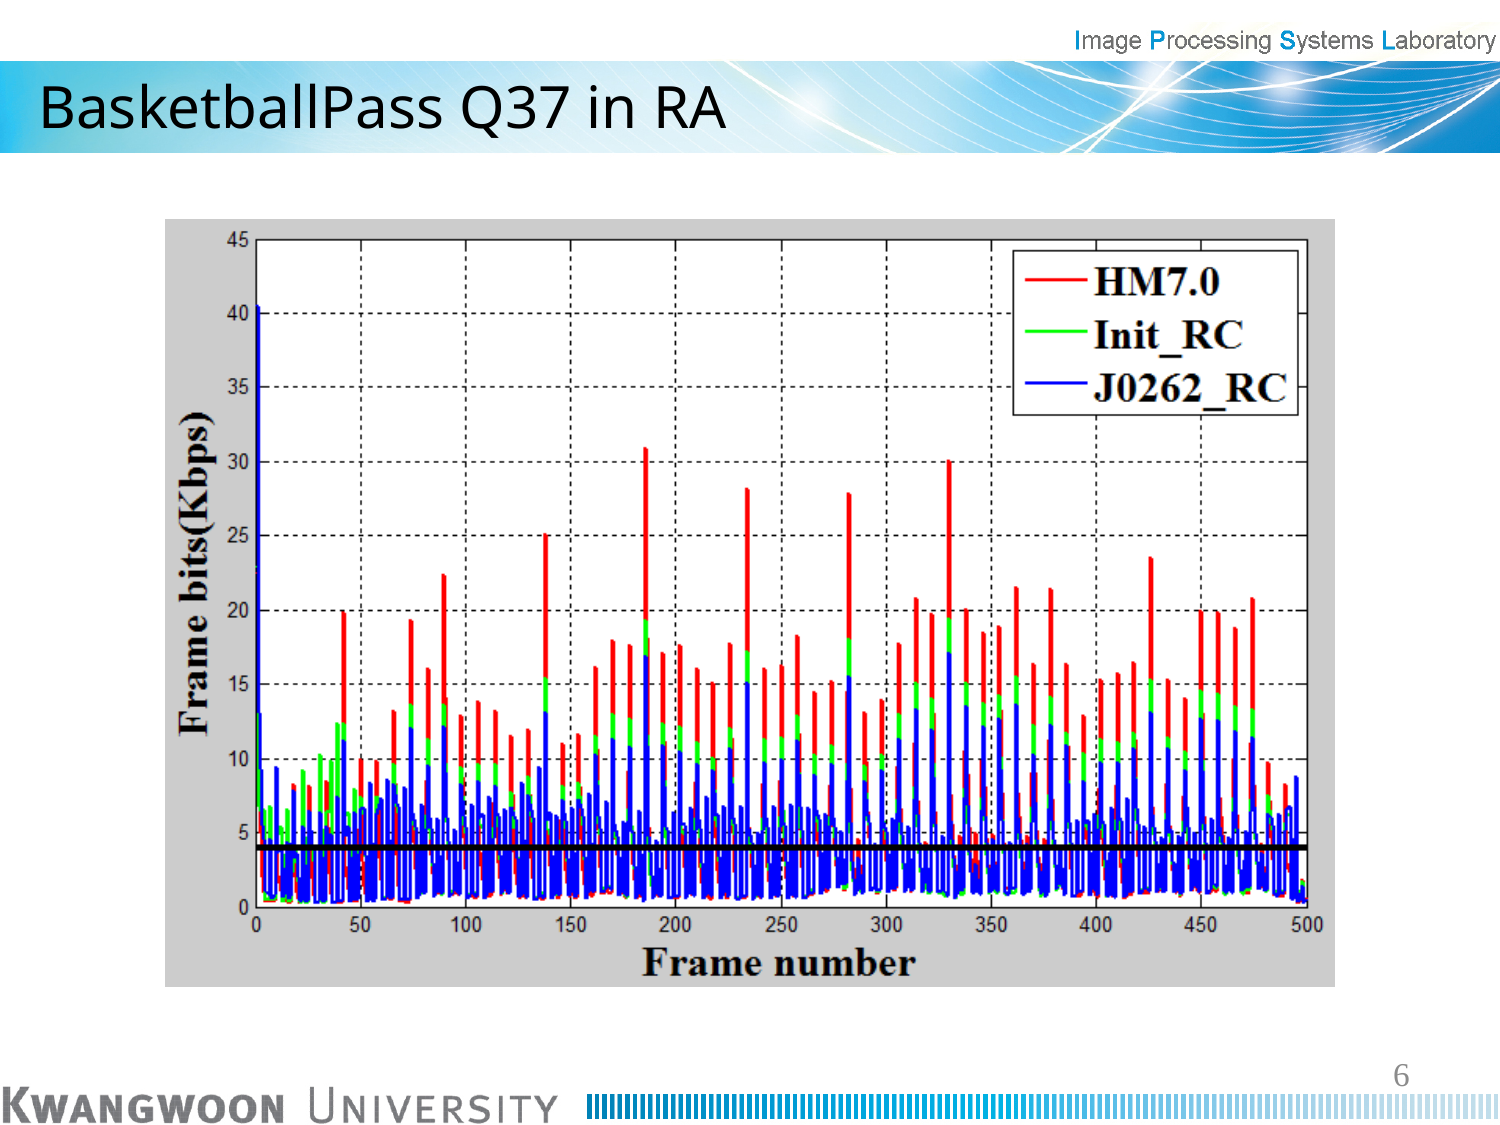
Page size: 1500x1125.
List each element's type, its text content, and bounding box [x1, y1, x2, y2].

title BasketballPass Q37 in RA [23, 58, 1336, 153]
slide_number 6 [1324, 1042, 1425, 1103]
picture [0, 0, 1500, 1125]
